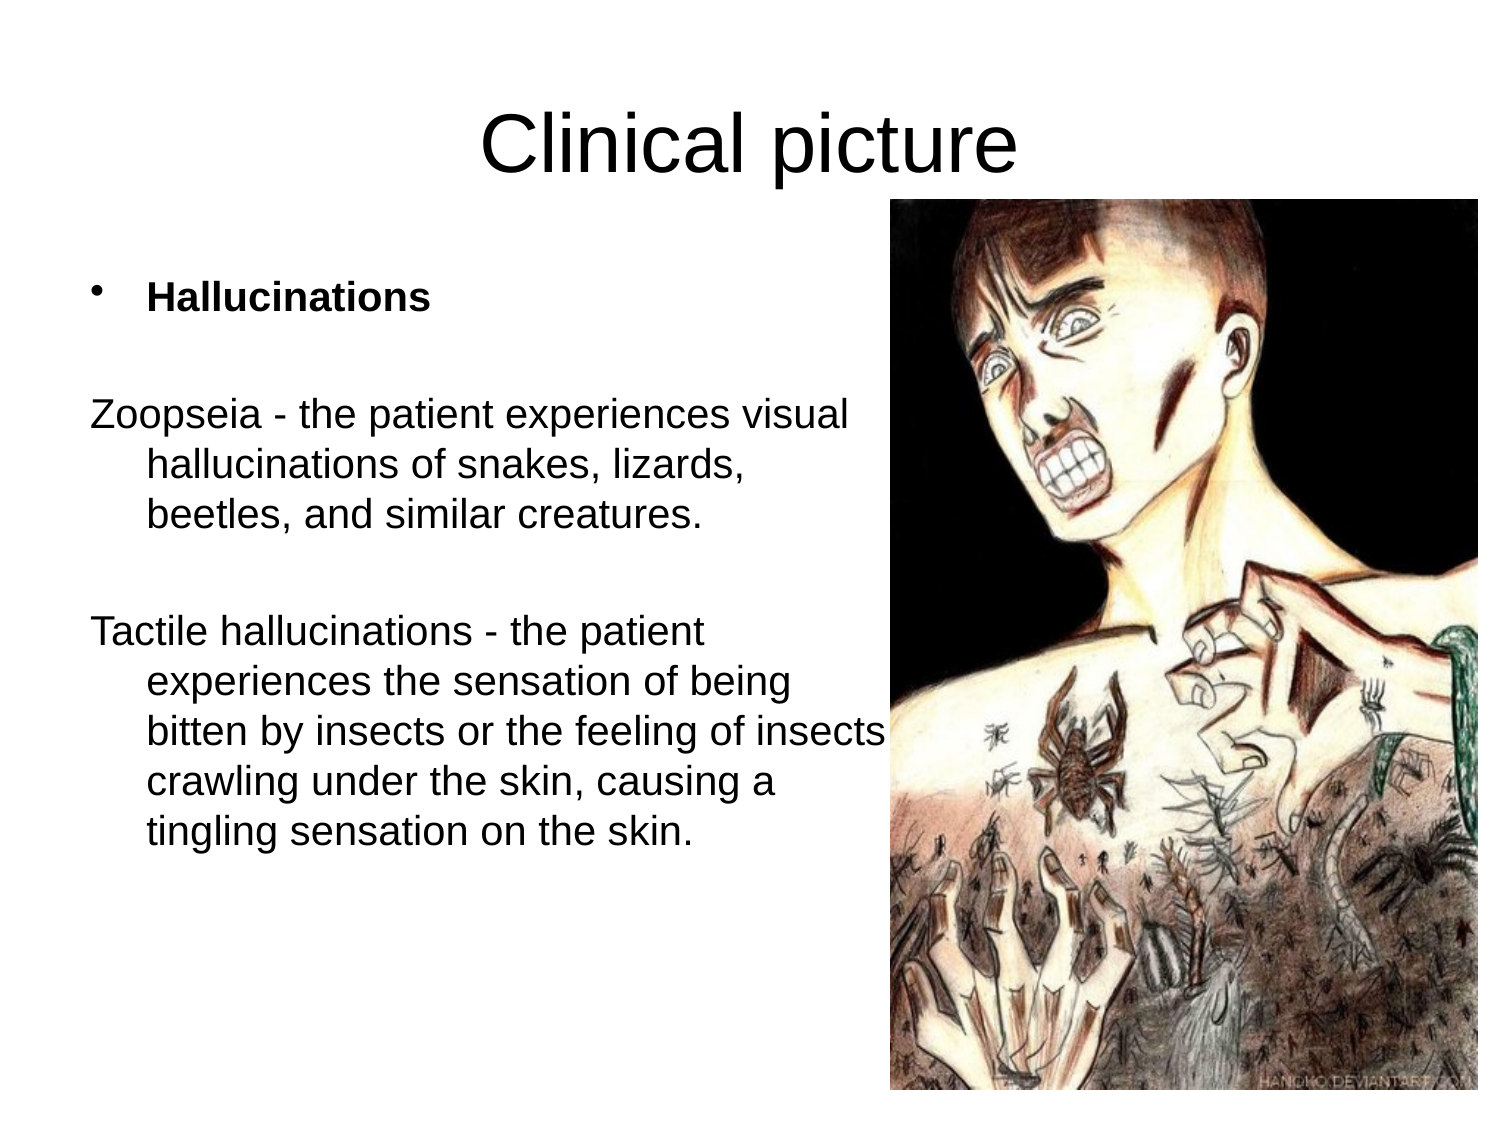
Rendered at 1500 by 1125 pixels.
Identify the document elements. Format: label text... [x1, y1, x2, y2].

list Hallucinations Zoopseia - the patient experiences visual hallucinations of snakes, lizards, beetles, and similar creatures. Tactile hallucinations - the patient experiences the sensation of being bitten by insects or the feeling of insects crawling under the skin, causing a tingling sensation on the skin. [75, 262, 885, 1005]
title Clinical picture [75, 45, 1425, 233]
picture [890, 198, 1479, 1091]
